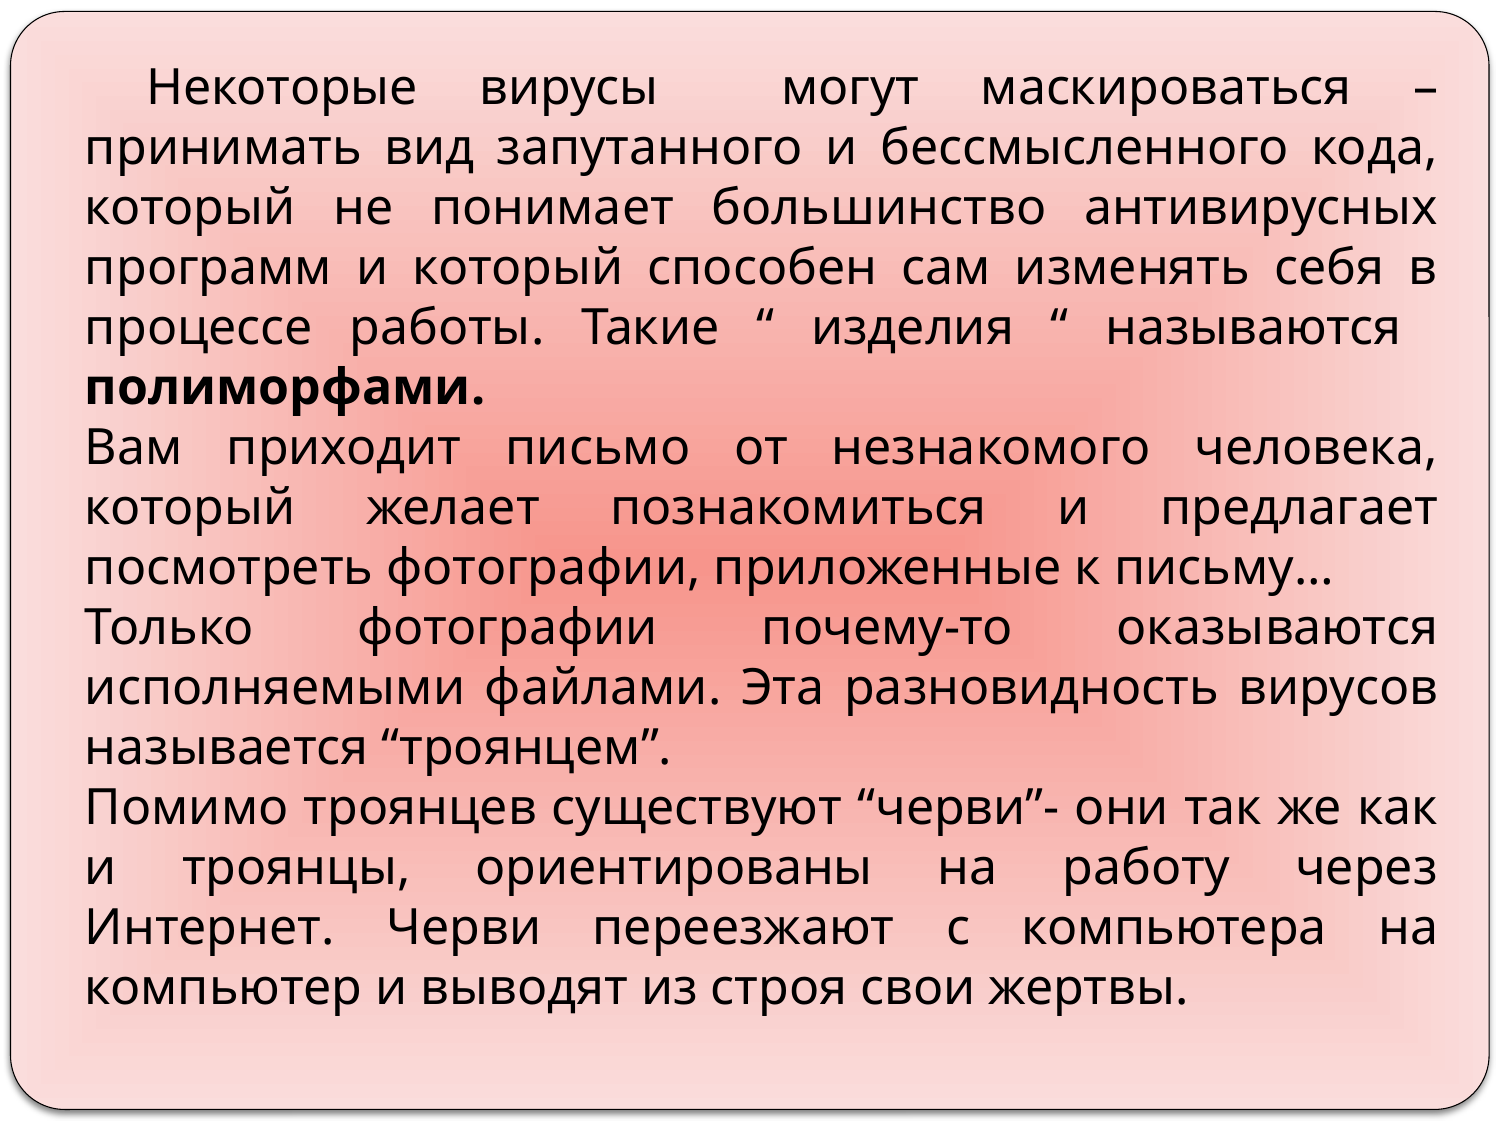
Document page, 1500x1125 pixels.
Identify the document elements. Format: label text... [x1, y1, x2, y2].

text_box Некоторые вирусы могут маскироваться – принимать вид запутанного и бессмысленного кода, который не понимает большинство антивирусных программ и который способен сам изменять себя в процессе работы. Такие “ изделия “ называются полиморфами. Вам приходит письмо от незнакомого человека, который желает познакомиться и предлагает посмотреть фотографии, приложенные к письму… Только фотографии почему-то оказываются исполняемыми файлами. Эта разновидность вирусов называется “троянцем”. Помимо троянцев существуют “черви”- они так же как и троянцы, ориентированы на работу через Интернет. Черви переезжают с компьютера на компьютер и выводят из строя свои жертвы. [70, 46, 1454, 1022]
